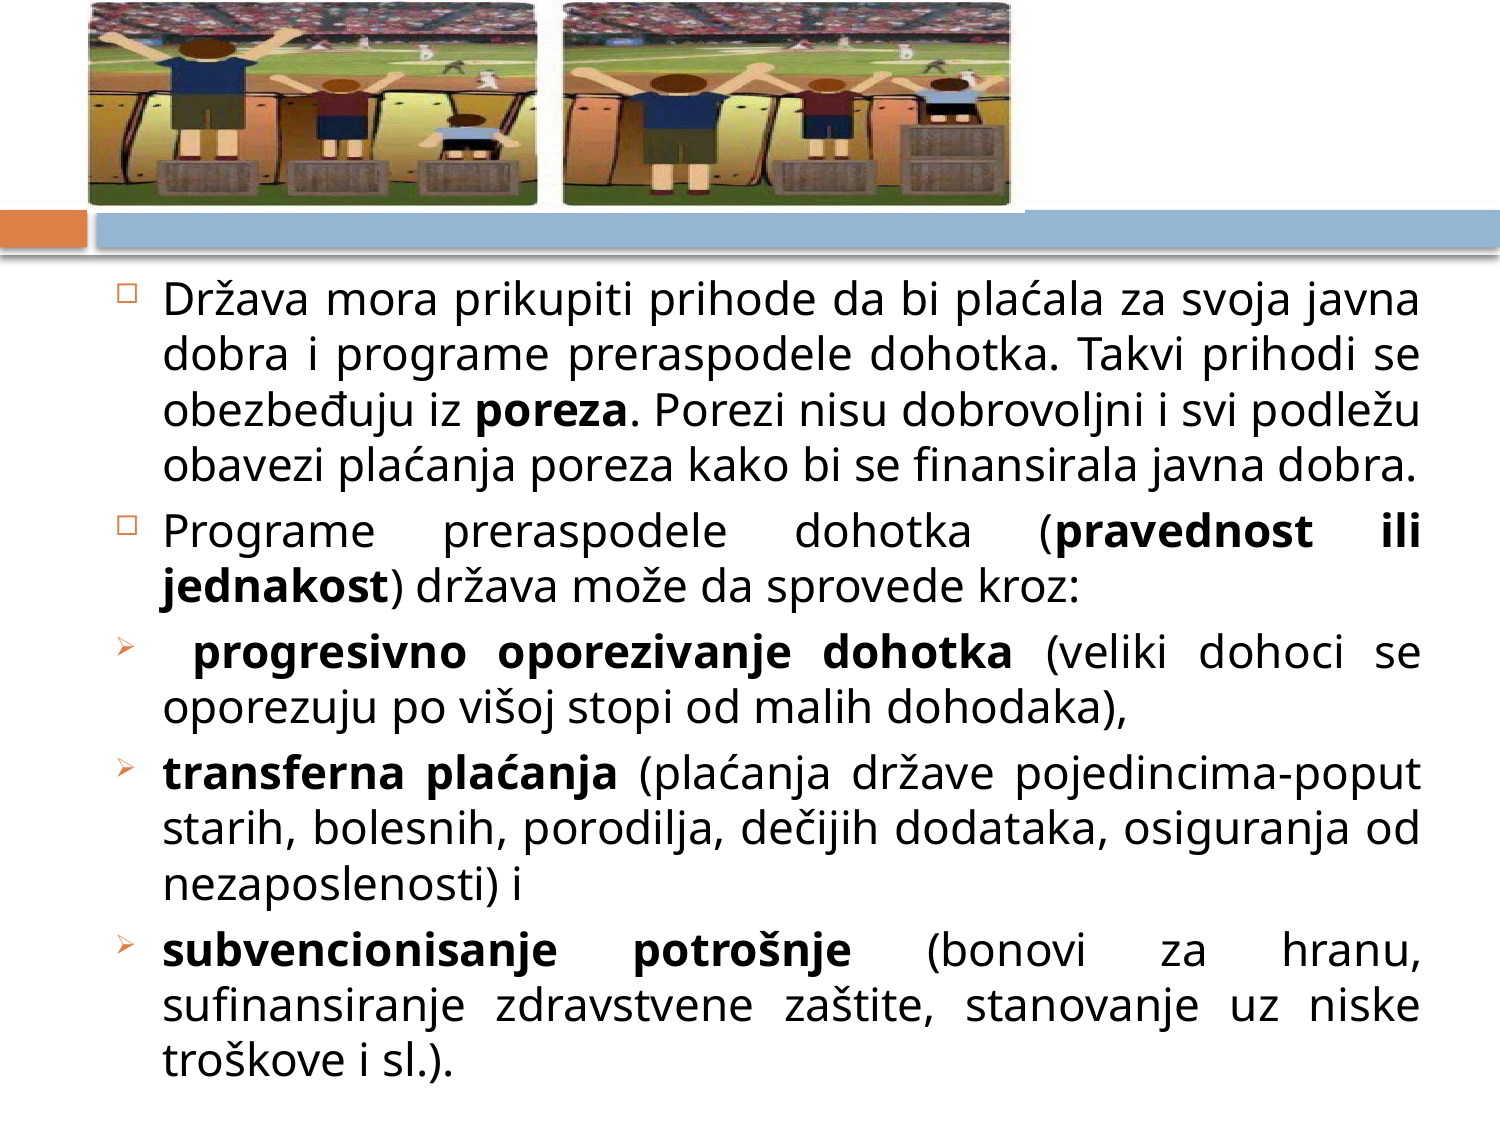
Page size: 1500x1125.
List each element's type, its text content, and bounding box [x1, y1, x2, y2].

picture [87, 0, 1026, 213]
list Država mora prikupiti prihode da bi plaćala za svoja javna dobra i programe preraspodele dohotka. Takvi prihodi se obezbeđuju iz poreza. Porezi nisu dobrovoljni i svi podležu obavezi plaćanja poreza kako bi se finansirala javna dobra. Programe preraspodele dohotka (pravednost ili jednakost) država može da sprovede kroz: progresivno oporezivanje dohotka (veliki dohoci se oporezuju po višoj stopi od malih dohodaka), transferna plaćanja (plaćanja države pojedincima-poput starih, bolesnih, porodilja, dečijih dodataka, osiguranja od nezaposlenosti) i subvencionisanje potrošnje (bonovi za hranu, sufinansiranje zdravstvene zaštite, stanovanje uz niske troškove i sl.). [100, 262, 1438, 1125]
